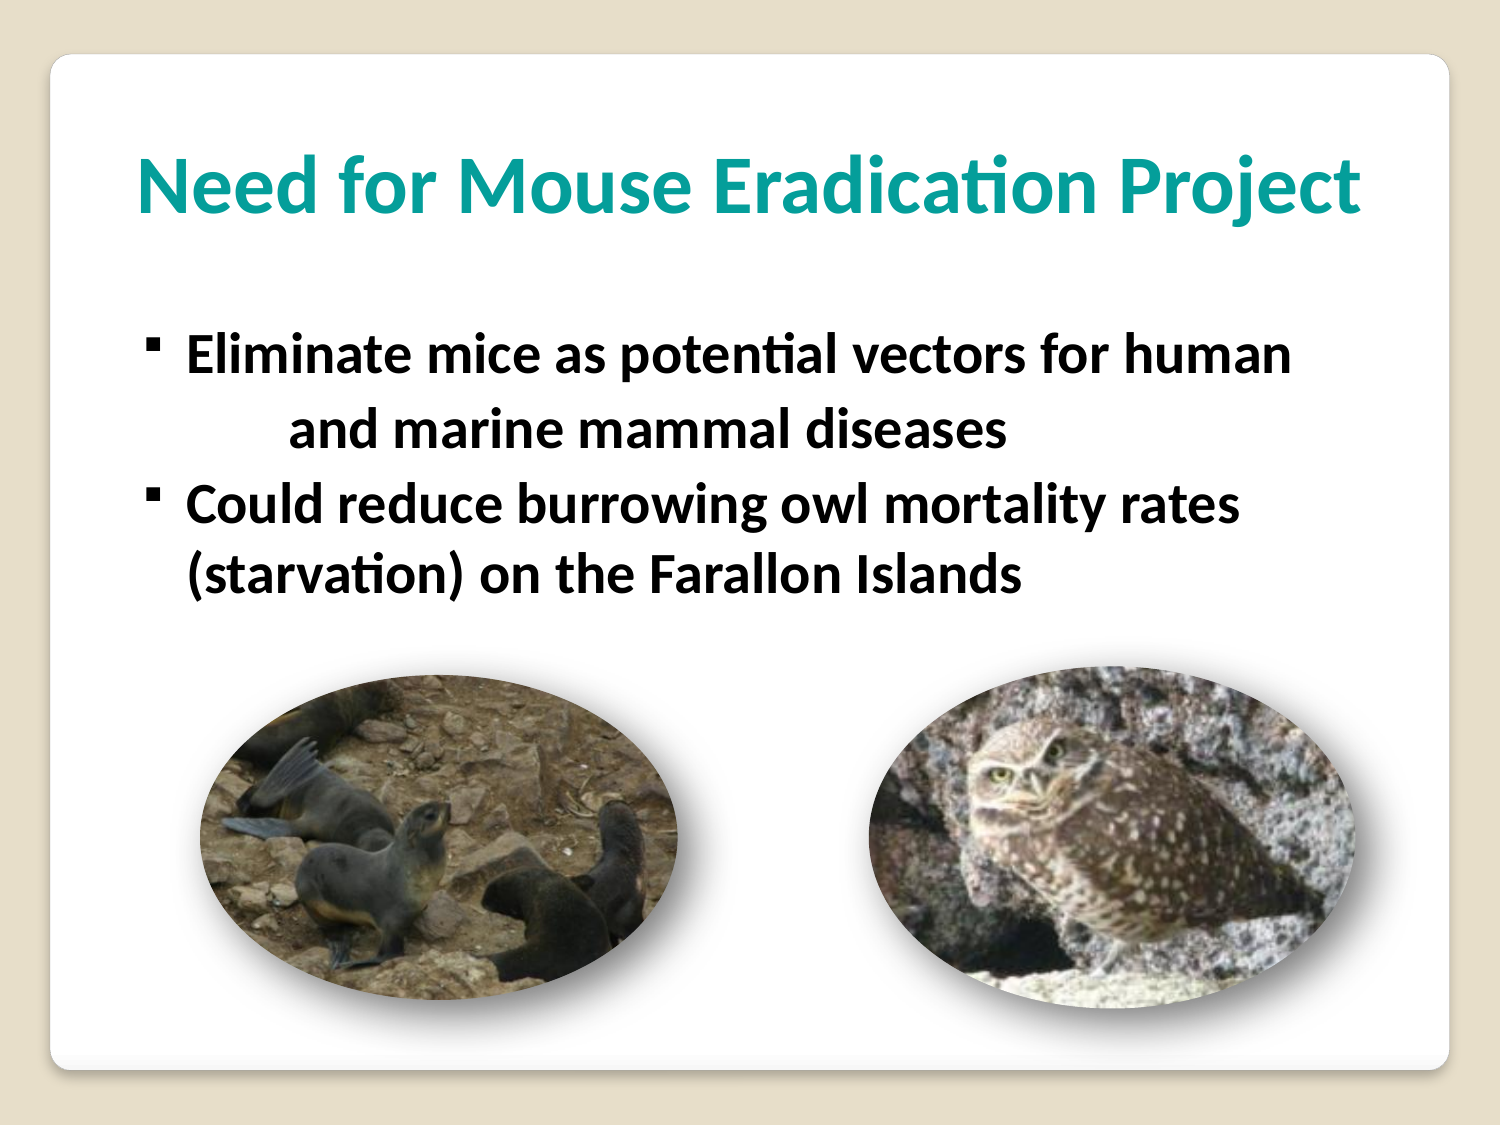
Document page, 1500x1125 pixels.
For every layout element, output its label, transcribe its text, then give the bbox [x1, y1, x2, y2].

title Need for Mouse Eradication Project [62, 50, 1438, 238]
picture [199, 674, 678, 1001]
picture [868, 666, 1356, 1009]
list Eliminate mice as potential vectors for human and marine mammal diseases Could reduce burrowing owl mortality rates (starvation) on the Farallon Islands [112, 299, 1463, 675]
